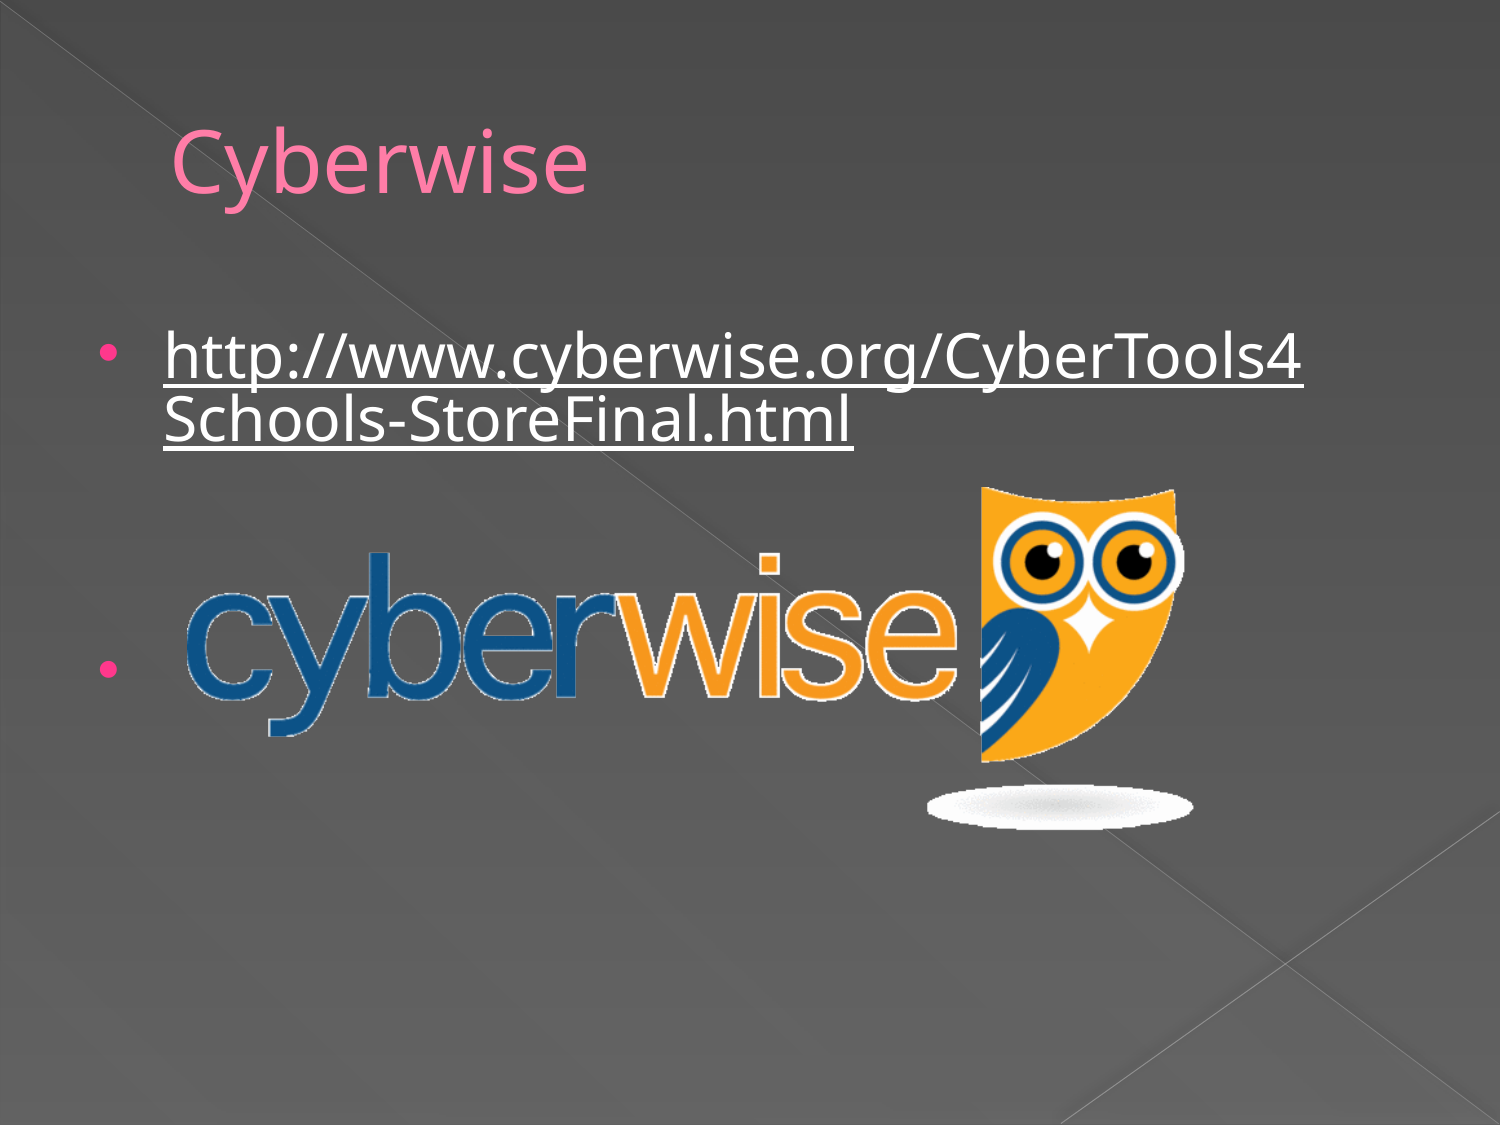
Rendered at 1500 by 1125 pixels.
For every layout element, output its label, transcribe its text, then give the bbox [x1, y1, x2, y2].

list http://www.cyberwise.org/CyberTools4Schools-StoreFinal.html [75, 308, 1325, 888]
picture [187, 487, 1201, 834]
title Cyberwise [75, 43, 1425, 274]
